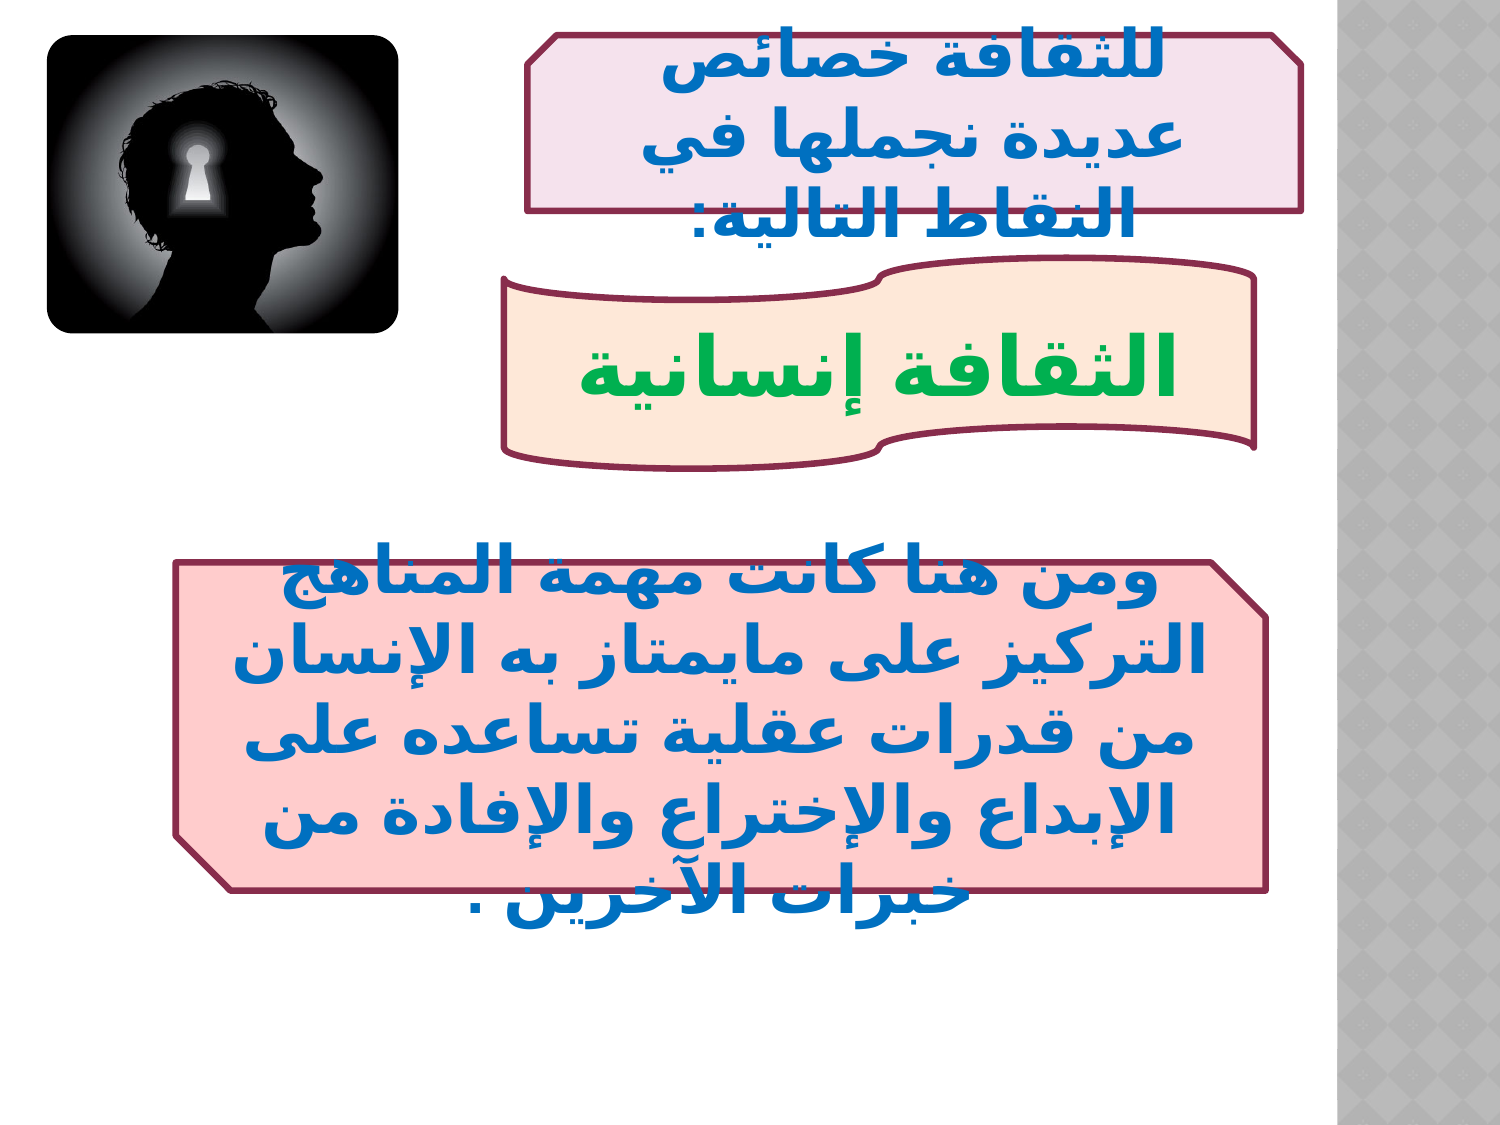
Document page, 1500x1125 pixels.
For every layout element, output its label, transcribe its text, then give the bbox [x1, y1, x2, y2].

picture [46, 34, 399, 334]
text_box للثقافة خصائص عديدة نجملها في النقاط التالية: [524, 31, 1305, 215]
text_box ومن هنا كانت مهمة المناهج التركيز على مايمتاز به الإنسان من قدرات عقلية تساعده على الإبداع والإختراع والإفادة من خبرات الآخرين . [172, 559, 1269, 894]
text_box الثقافة إنسانية [500, 254, 1258, 472]
